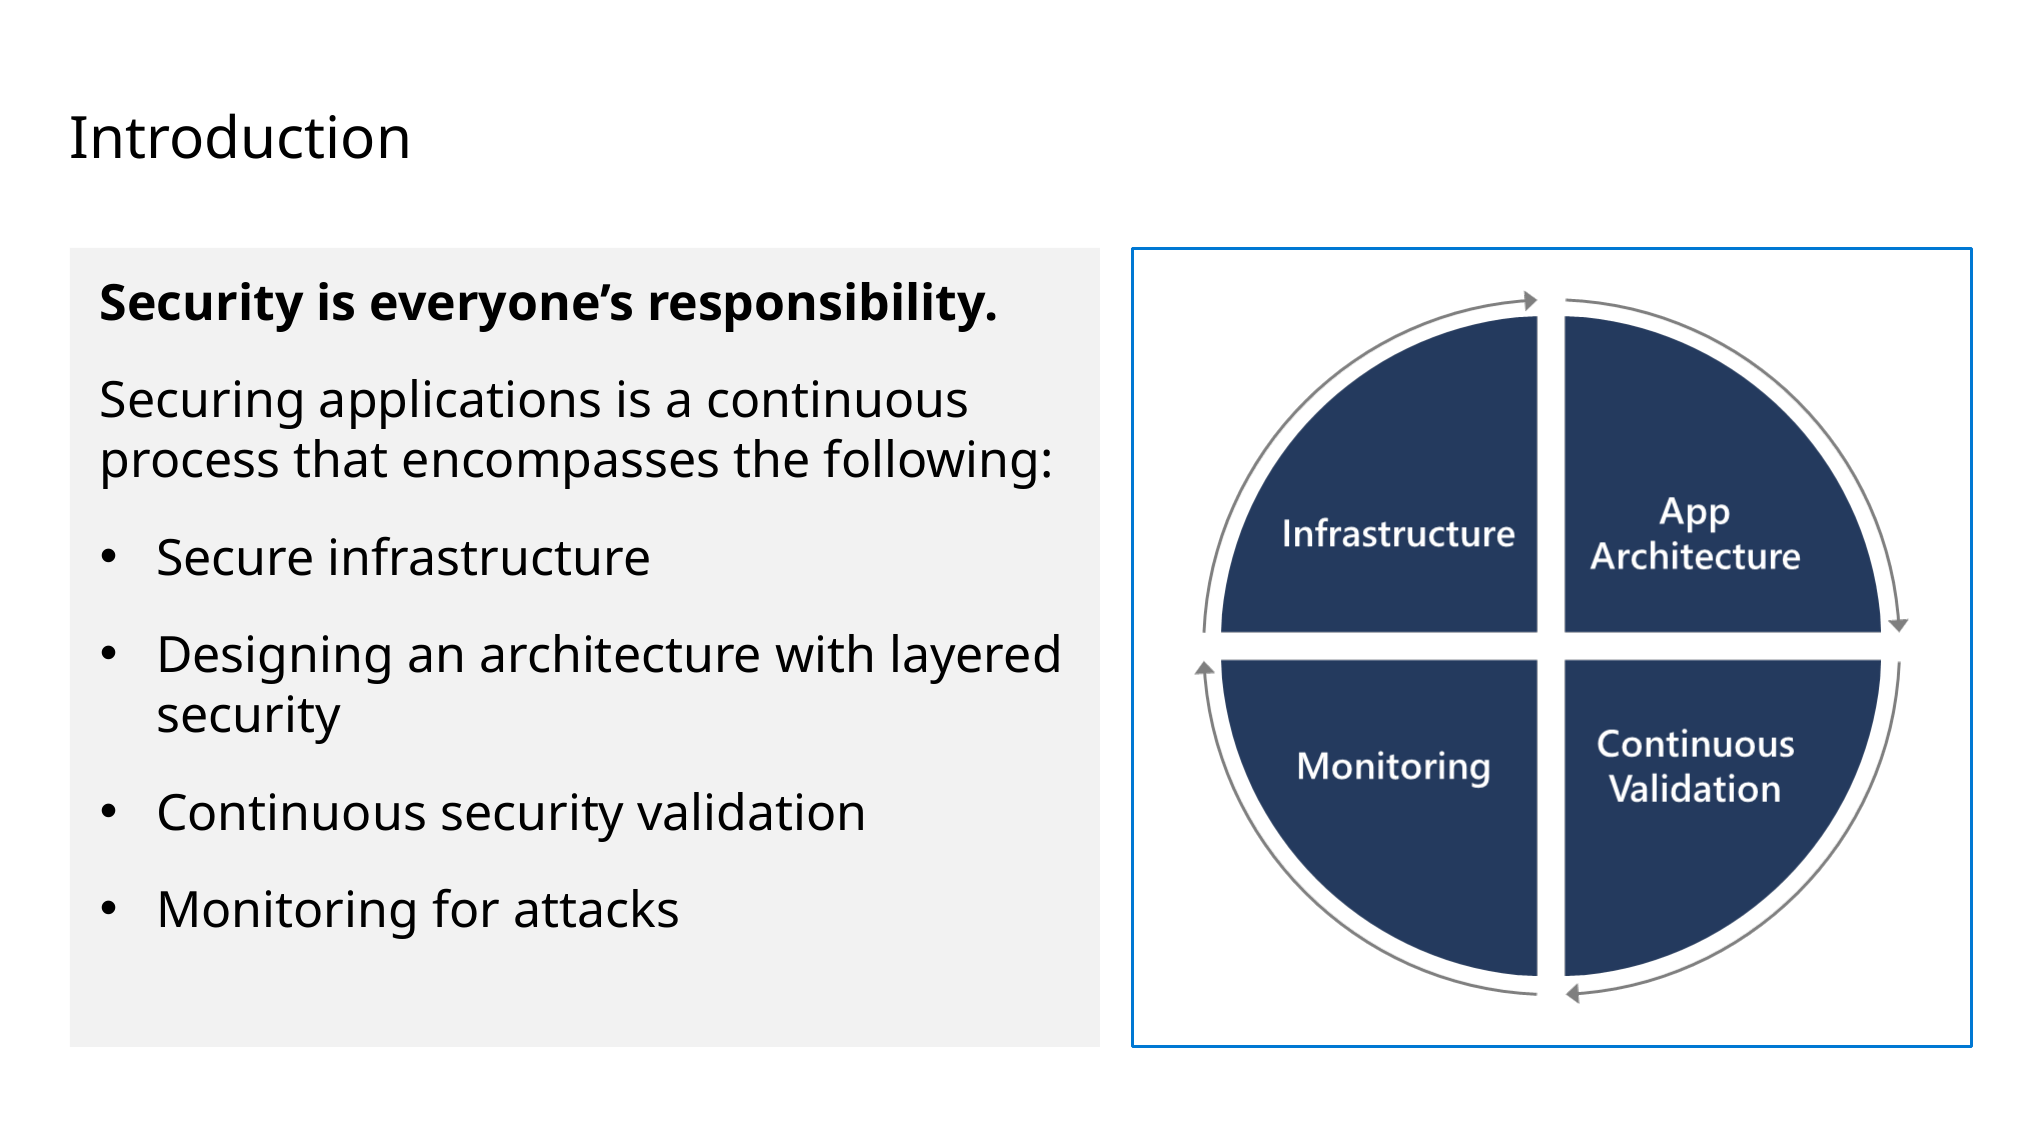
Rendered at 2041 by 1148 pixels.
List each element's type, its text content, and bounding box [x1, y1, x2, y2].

text_box Security is everyone’s responsibility. Securing applications is a continuous process that encompasses the following: Secure infrastructure Designing an architecture with layered security Continuous security validation Monitoring for attacks [69, 247, 1100, 1047]
picture [1133, 249, 1971, 1045]
title Introduction [70, 103, 1969, 172]
